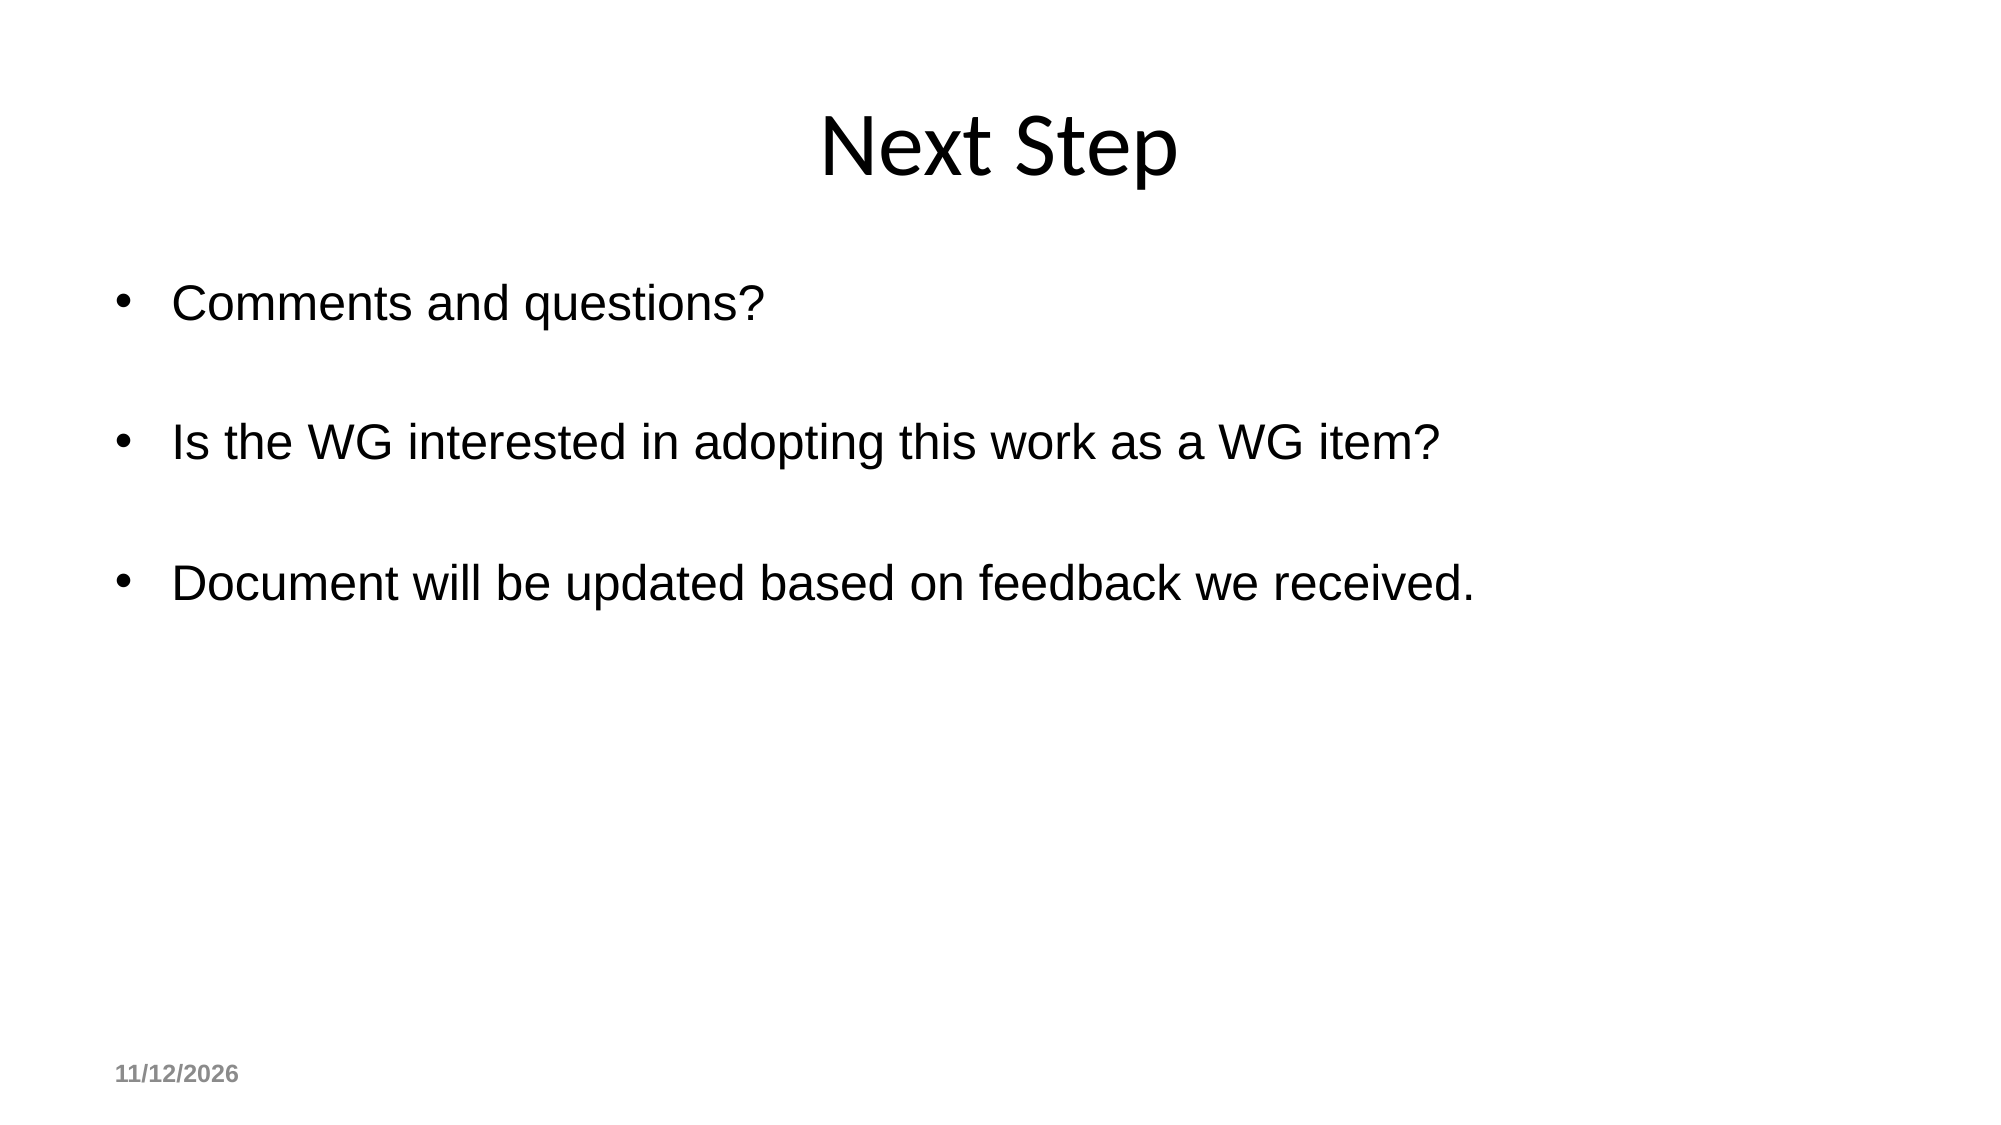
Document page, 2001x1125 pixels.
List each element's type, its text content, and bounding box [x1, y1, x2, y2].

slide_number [100, 1042, 567, 1103]
list Comments and questions? Is the WG interested in adopting this work as a WG item? Document will be updated based on feedback we received. [100, 262, 1901, 1005]
title Next Step [100, 45, 1901, 233]
